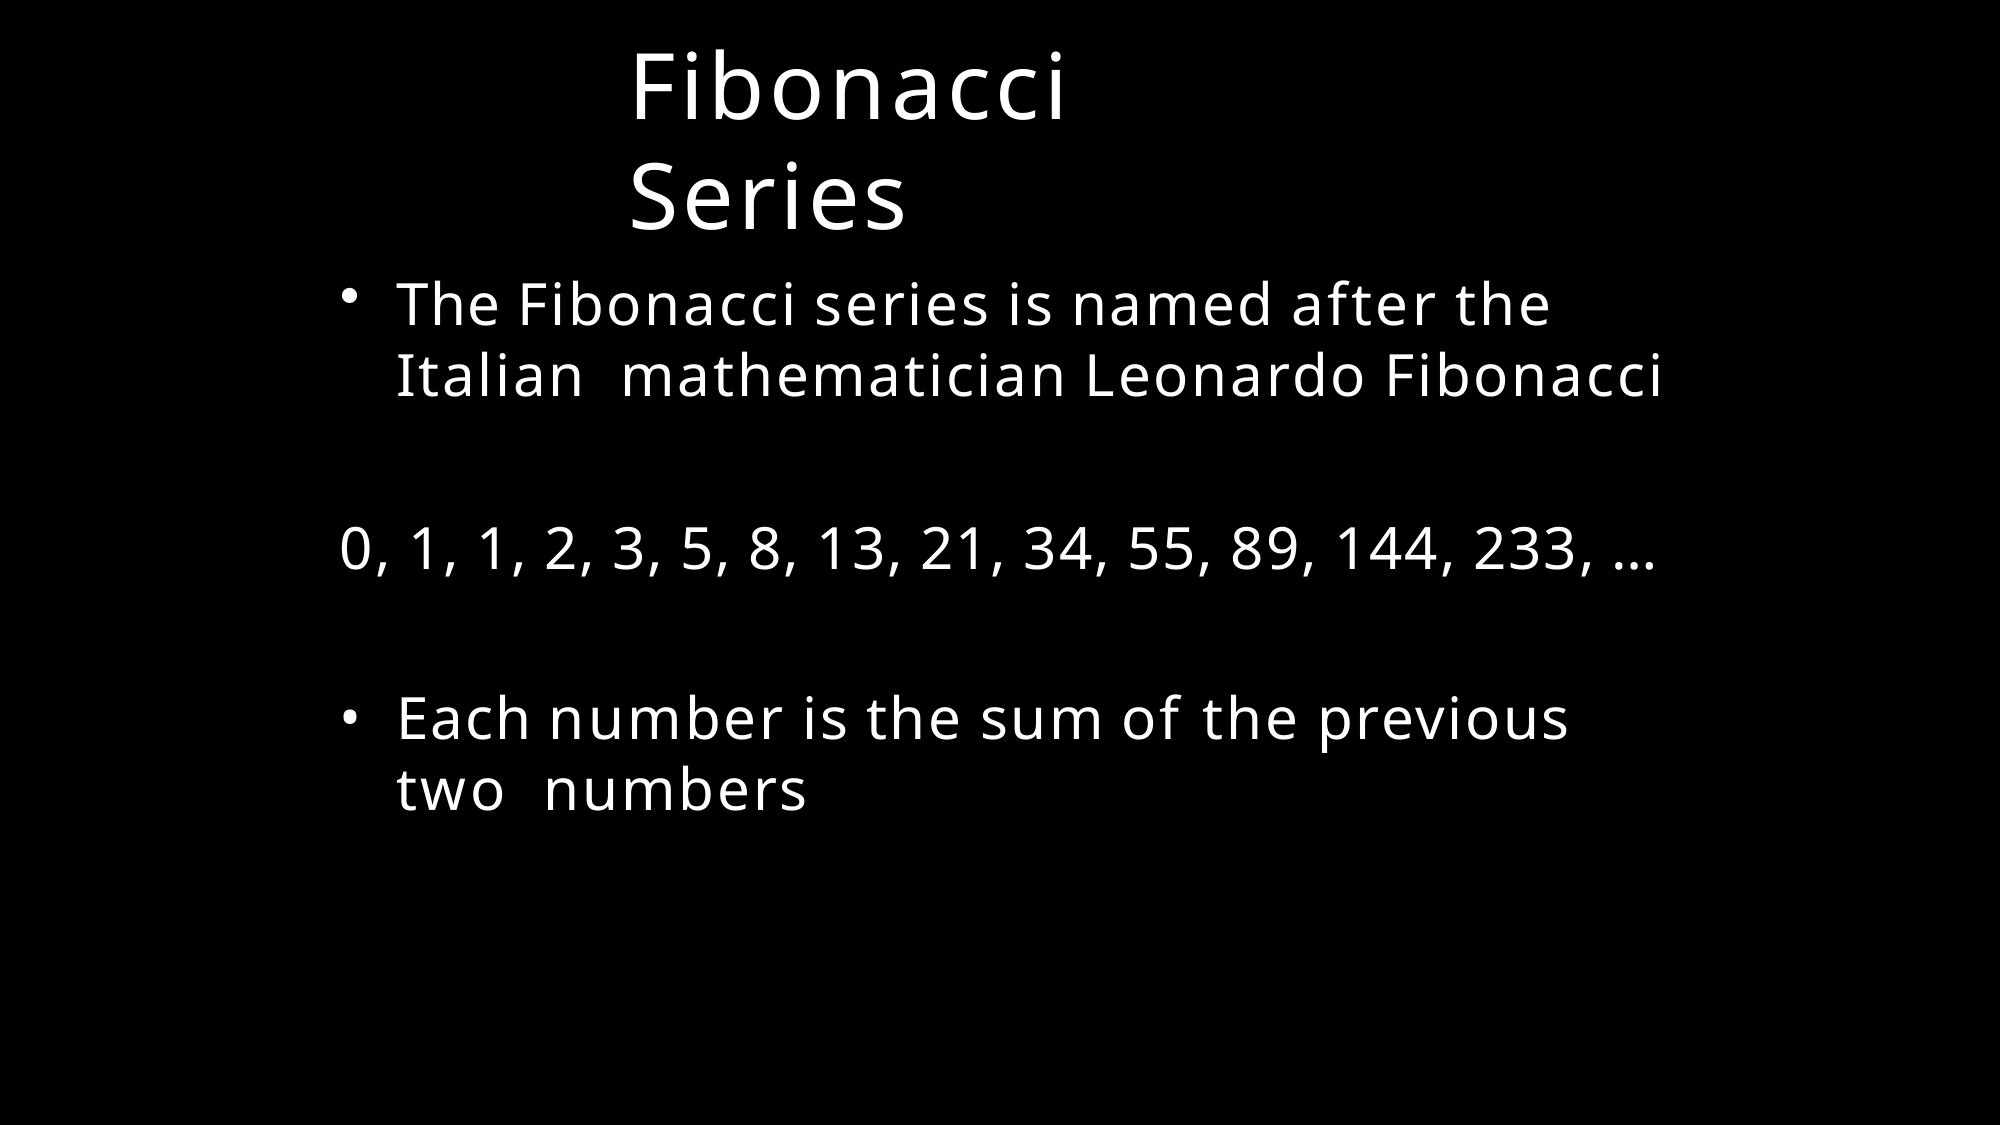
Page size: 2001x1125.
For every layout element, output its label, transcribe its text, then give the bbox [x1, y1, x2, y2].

text_box The Fibonacci series is named after the Italian mathematician Leonardo Fibonacci 0, 1, 1, 2, 3, 5, 8, 13, 21, 34, 55, 89, 144, 233, … Each number is the sum of the previous two numbers [337, 265, 1697, 822]
title Fibonacci Series [626, 25, 1374, 248]
